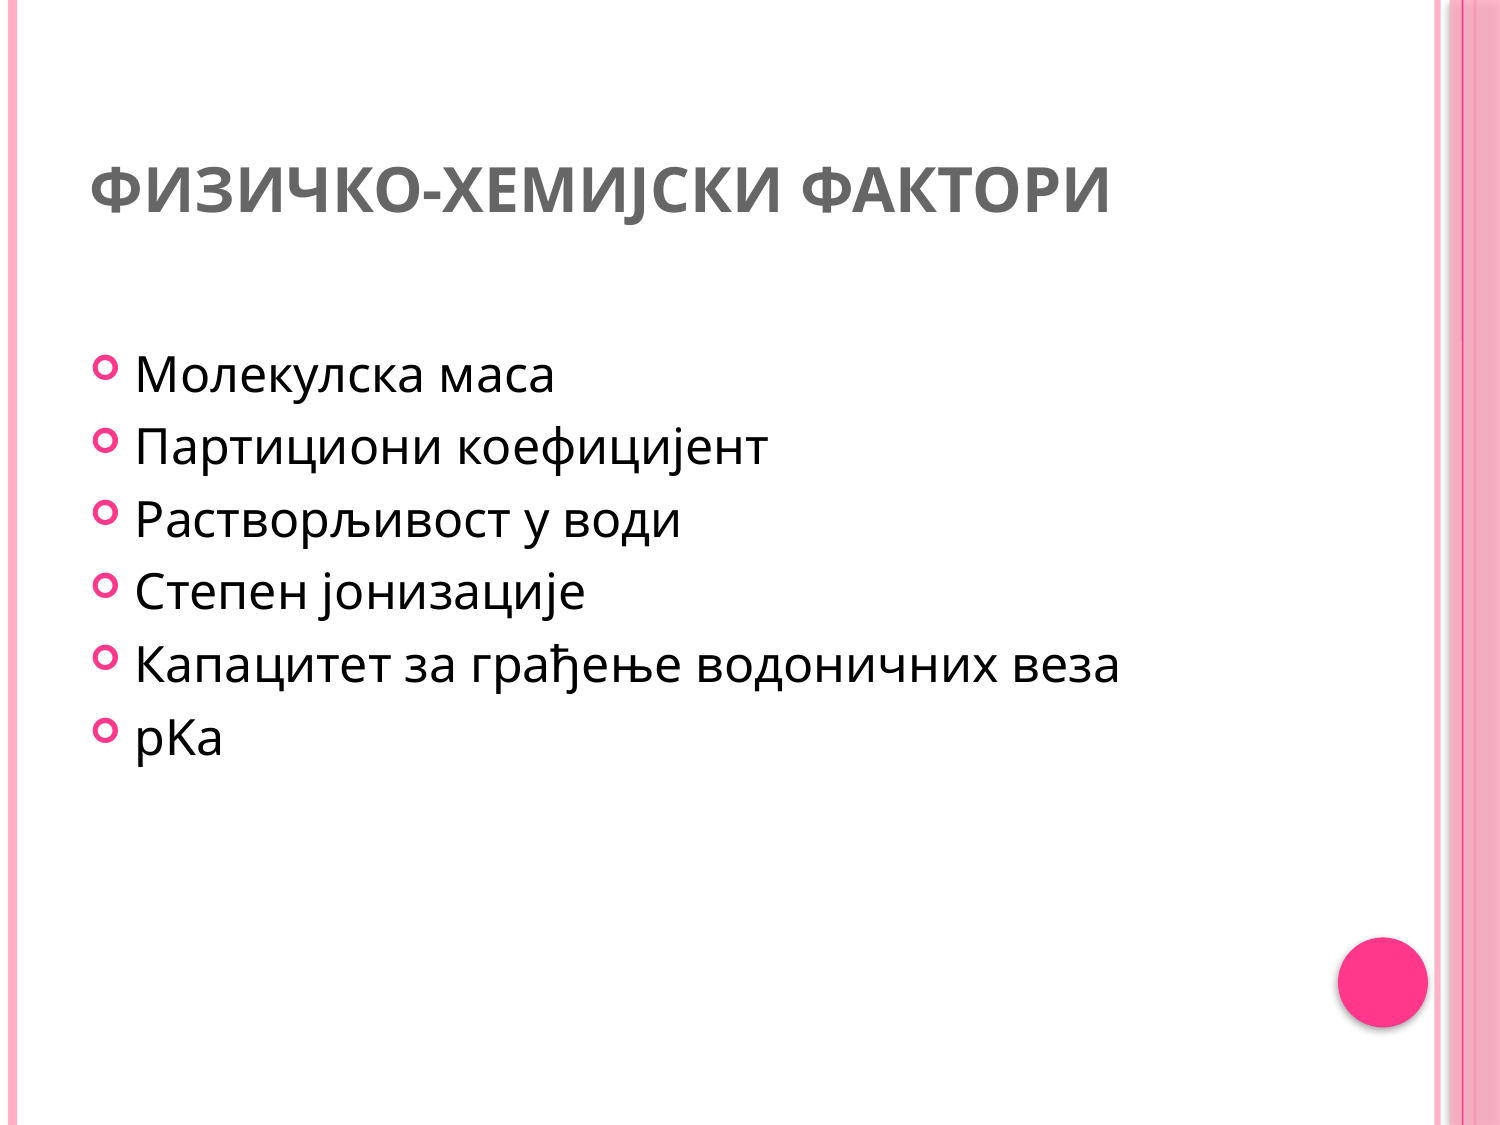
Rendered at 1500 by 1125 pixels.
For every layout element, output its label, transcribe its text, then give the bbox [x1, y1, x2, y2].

title Физичко-хемијски фактори [75, 45, 1300, 233]
list Молекулска маса Партициони коефицијент Растворљивост у води Степен јонизације Капацитет за грађење водоничних веза pKa [75, 262, 1300, 1062]
